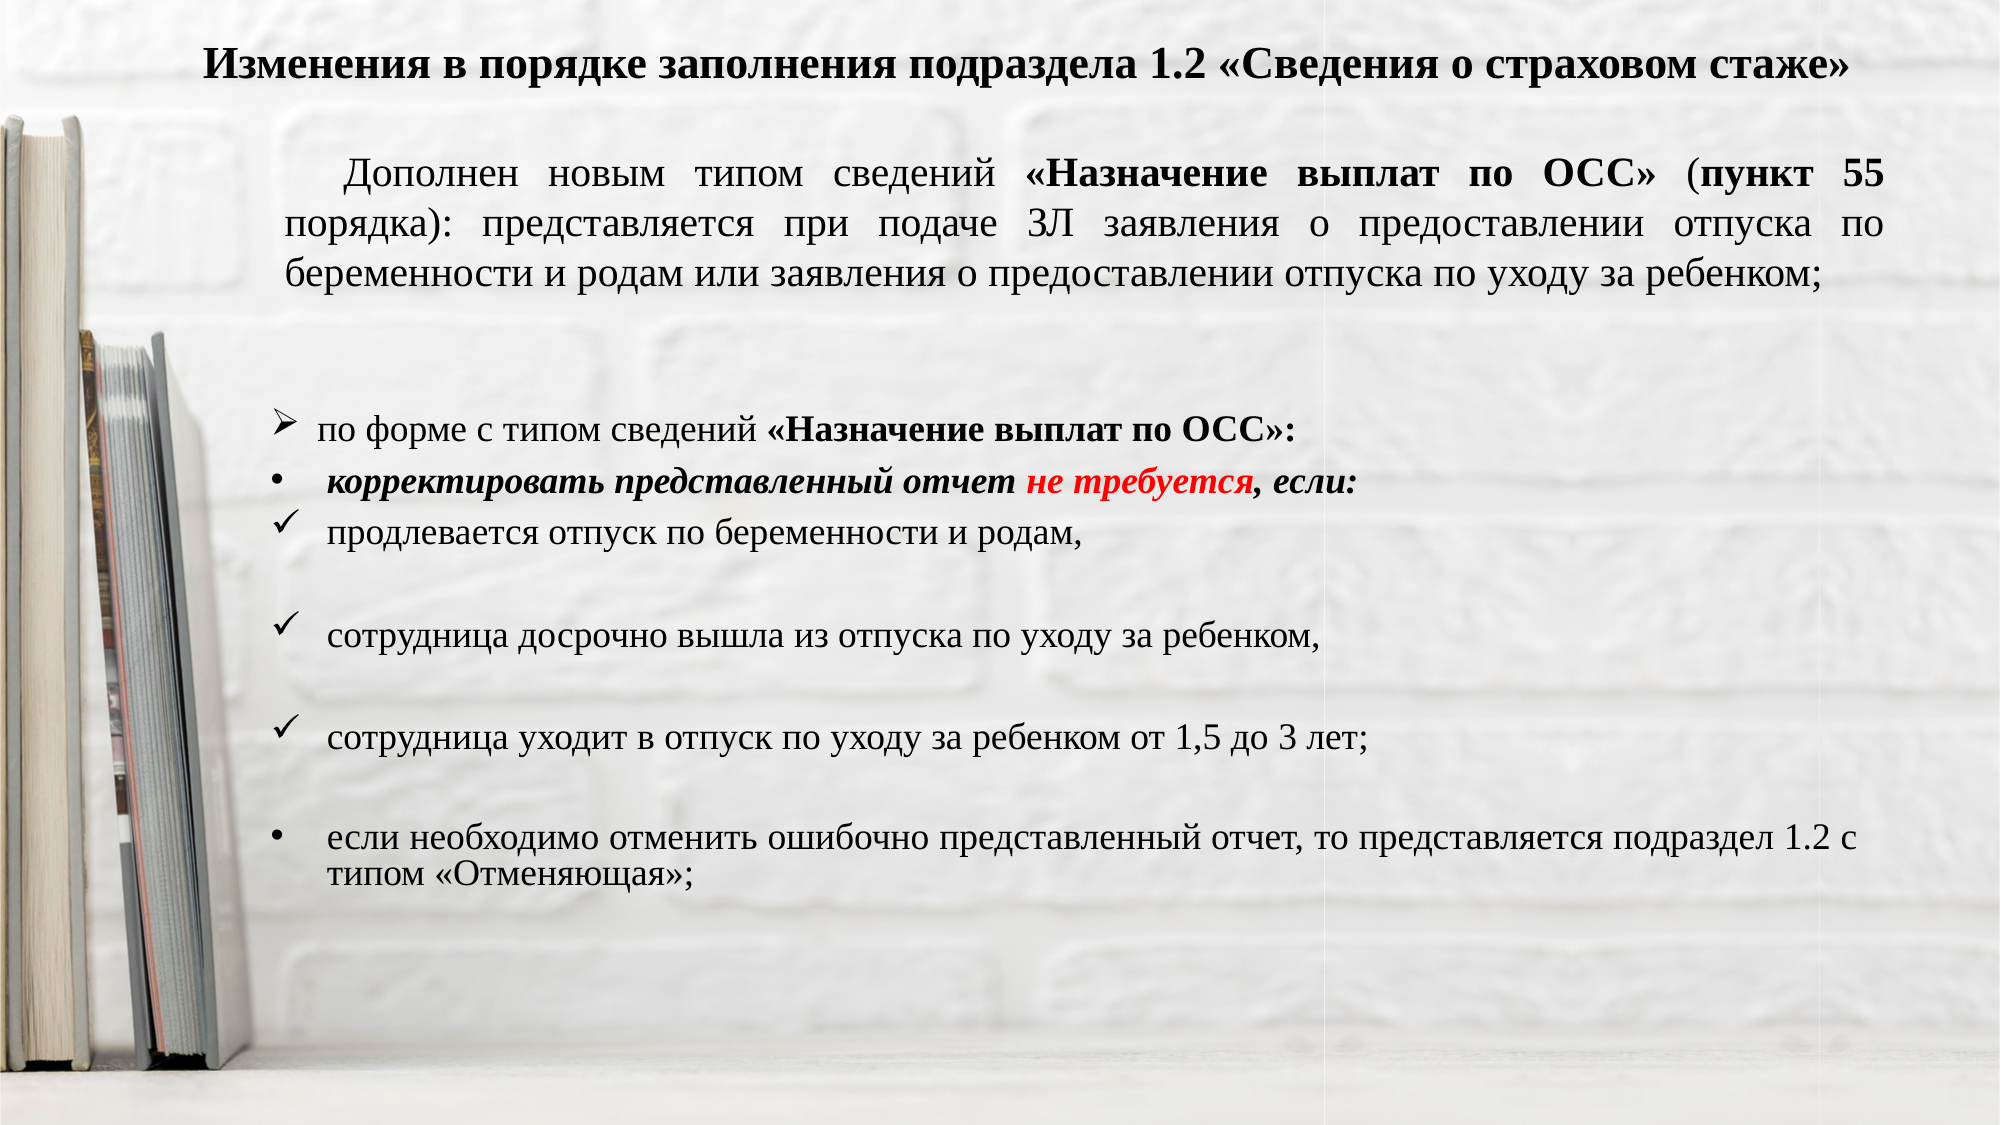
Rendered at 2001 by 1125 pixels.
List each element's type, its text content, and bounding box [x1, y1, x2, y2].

text_box Изменения в порядке заполнения подраздела 1.2 «Сведения о страховом стаже» [82, 31, 1973, 96]
text_box Дополнен новым типом сведений «Назначение выплат по ОСС» (пункт 55 порядка): представляется при подаче ЗЛ заявления о предоставлении отпуска по беременности и родам или заявления о предоставлении отпуска по уходу за ребенком; [269, 137, 1900, 303]
text_box по форме с типом сведений «Назначение выплат по ОСС»: корректировать представленный отчет не требуется, если: продлевается отпуск по беременности и родам, сотрудница досрочно вышла из отпуска по уходу за ребенком, сотрудница уходит в отпуск по уходу за ребенком от 1,5 до 3 лет; если необходимо отменить ошибочно представленный отчет, то представляется подраздел 1.2 с типом «Отменяющая»; [255, 397, 1875, 901]
picture [0, 0, 2000, 1125]
